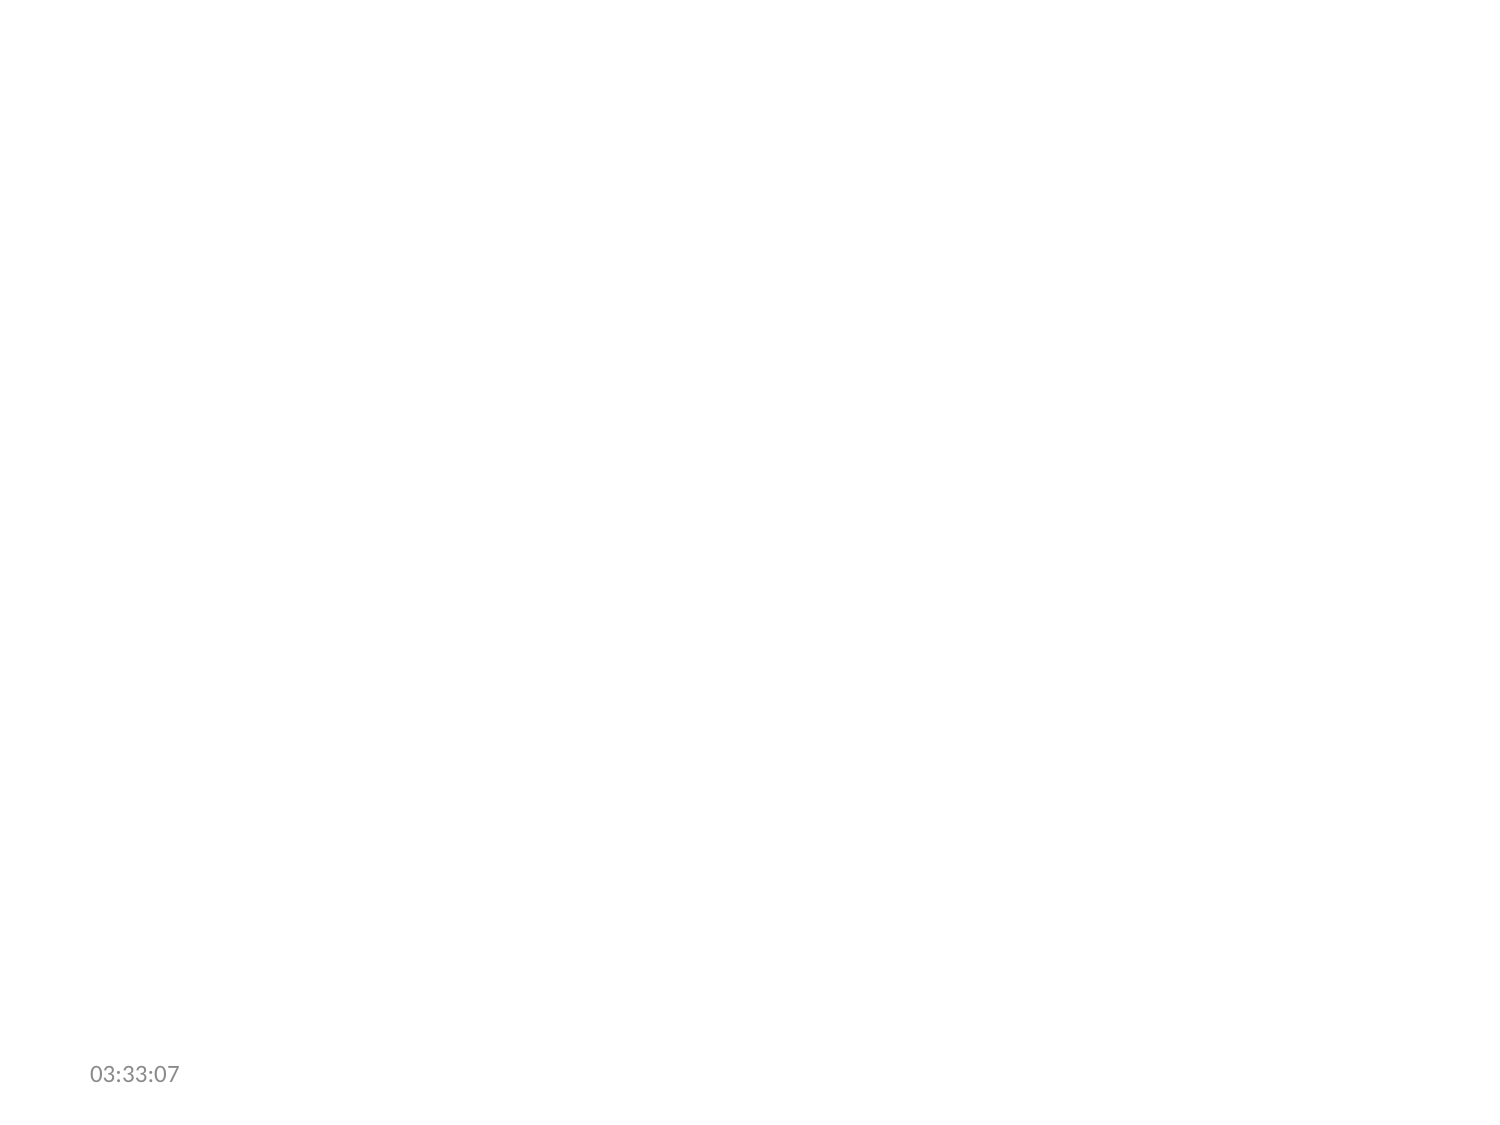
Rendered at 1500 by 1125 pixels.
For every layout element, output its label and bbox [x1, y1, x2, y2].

slide_number [75, 1042, 425, 1103]
